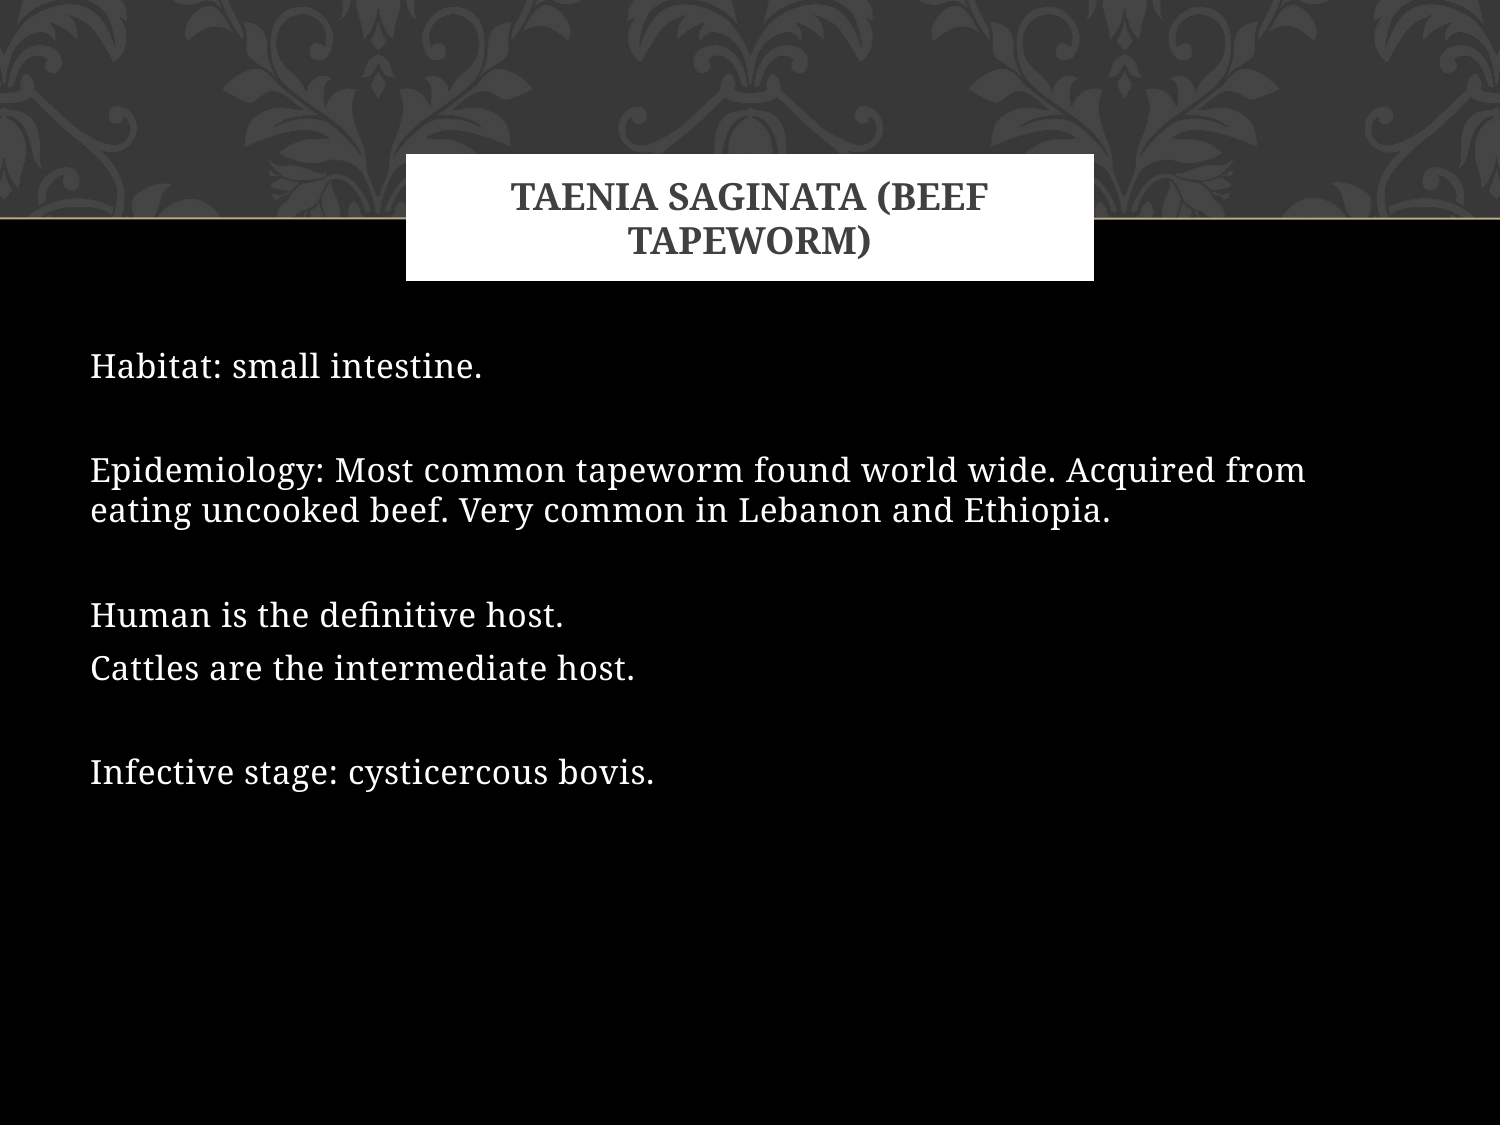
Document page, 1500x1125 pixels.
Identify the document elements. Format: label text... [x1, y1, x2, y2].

list Habitat: small intestine. Epidemiology: Most common tapeworm found world wide. Acquired from eating uncooked beef. Very common in Lebanon and Ethiopia. Human is the definitive host. Cattles are the intermediate host. Infective stage: cysticercous bovis. [75, 337, 1425, 1006]
title Taenia saginata (Beef tapeworm) [406, 154, 1094, 281]
